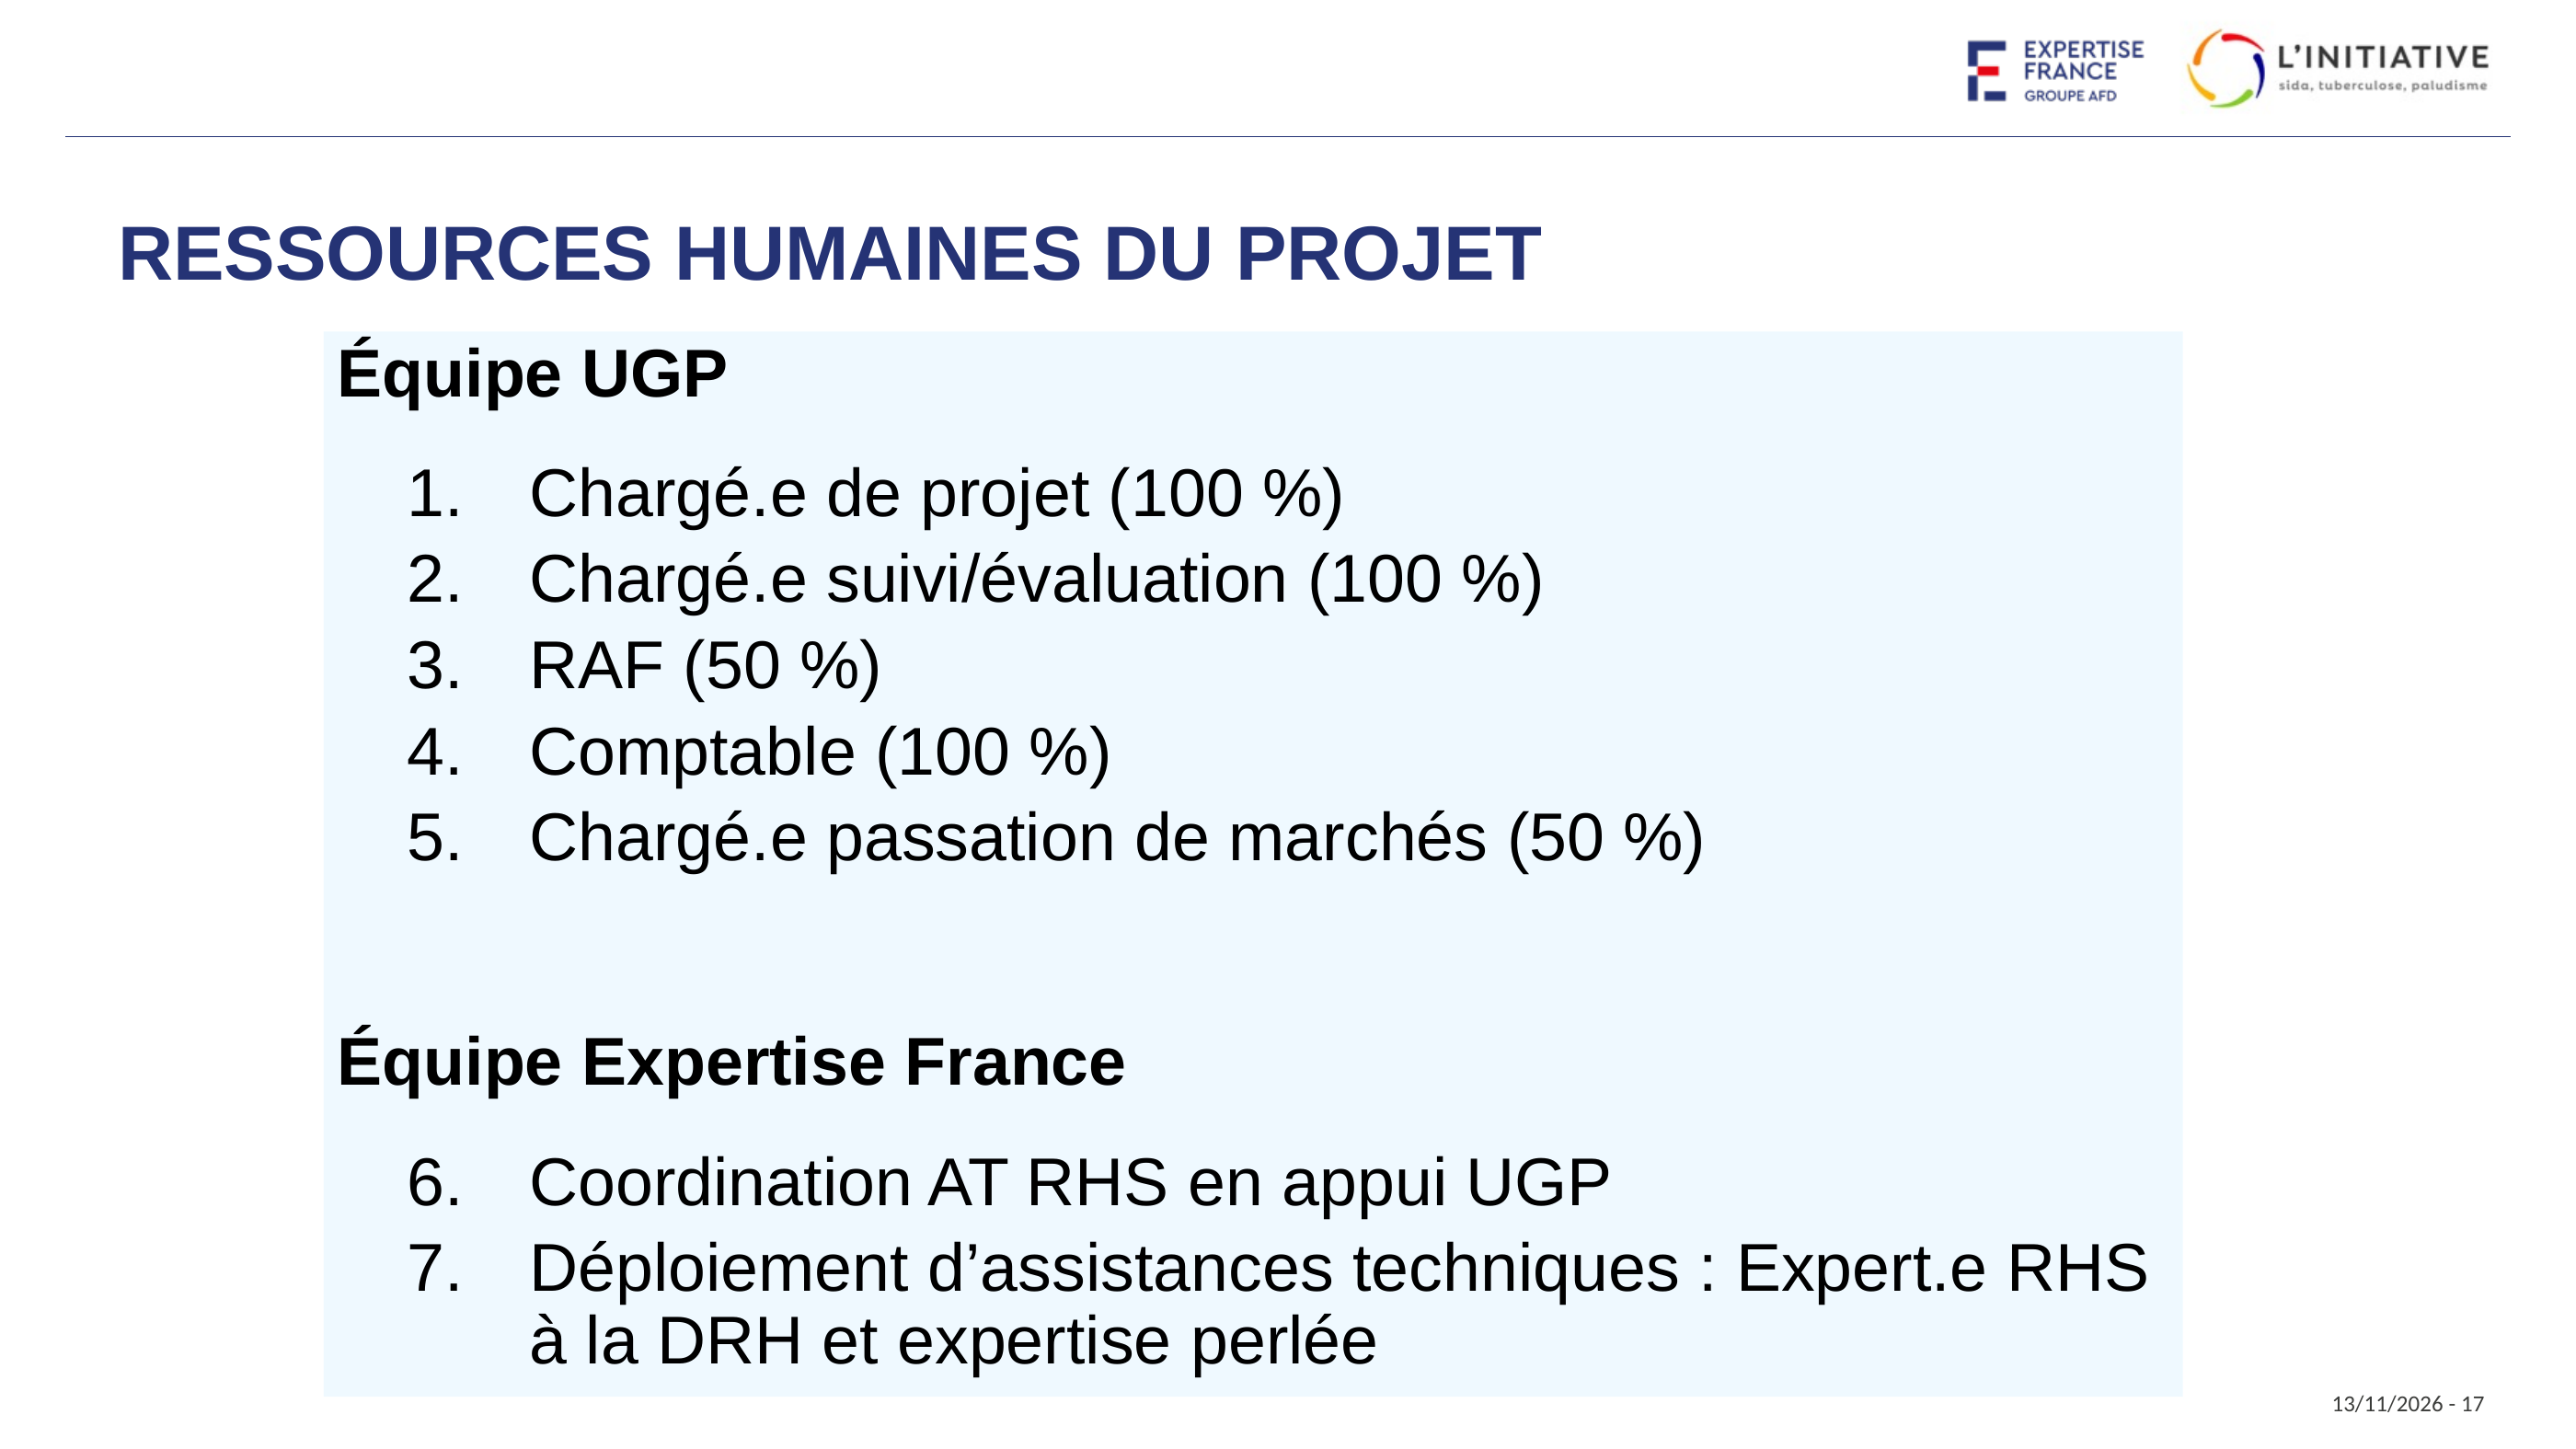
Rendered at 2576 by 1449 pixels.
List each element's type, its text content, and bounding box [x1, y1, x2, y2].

list Équipe UGP Chargé.e de projet (100 %) Chargé.e suivi/évaluation (100 %) RAF (50 %) Comptable (100 %) Chargé.e passation de marchés (50 %) Équipe Expertise France Coordination AT RHS en appui UGP Déploiement d’assistances techniques : Expert.e RHS à la DRH et expertise perlée [323, 332, 2183, 1397]
text_box Ressources humaines du projet [104, 207, 2403, 332]
picture [1949, 0, 2519, 137]
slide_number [956, 1363, 2499, 1442]
